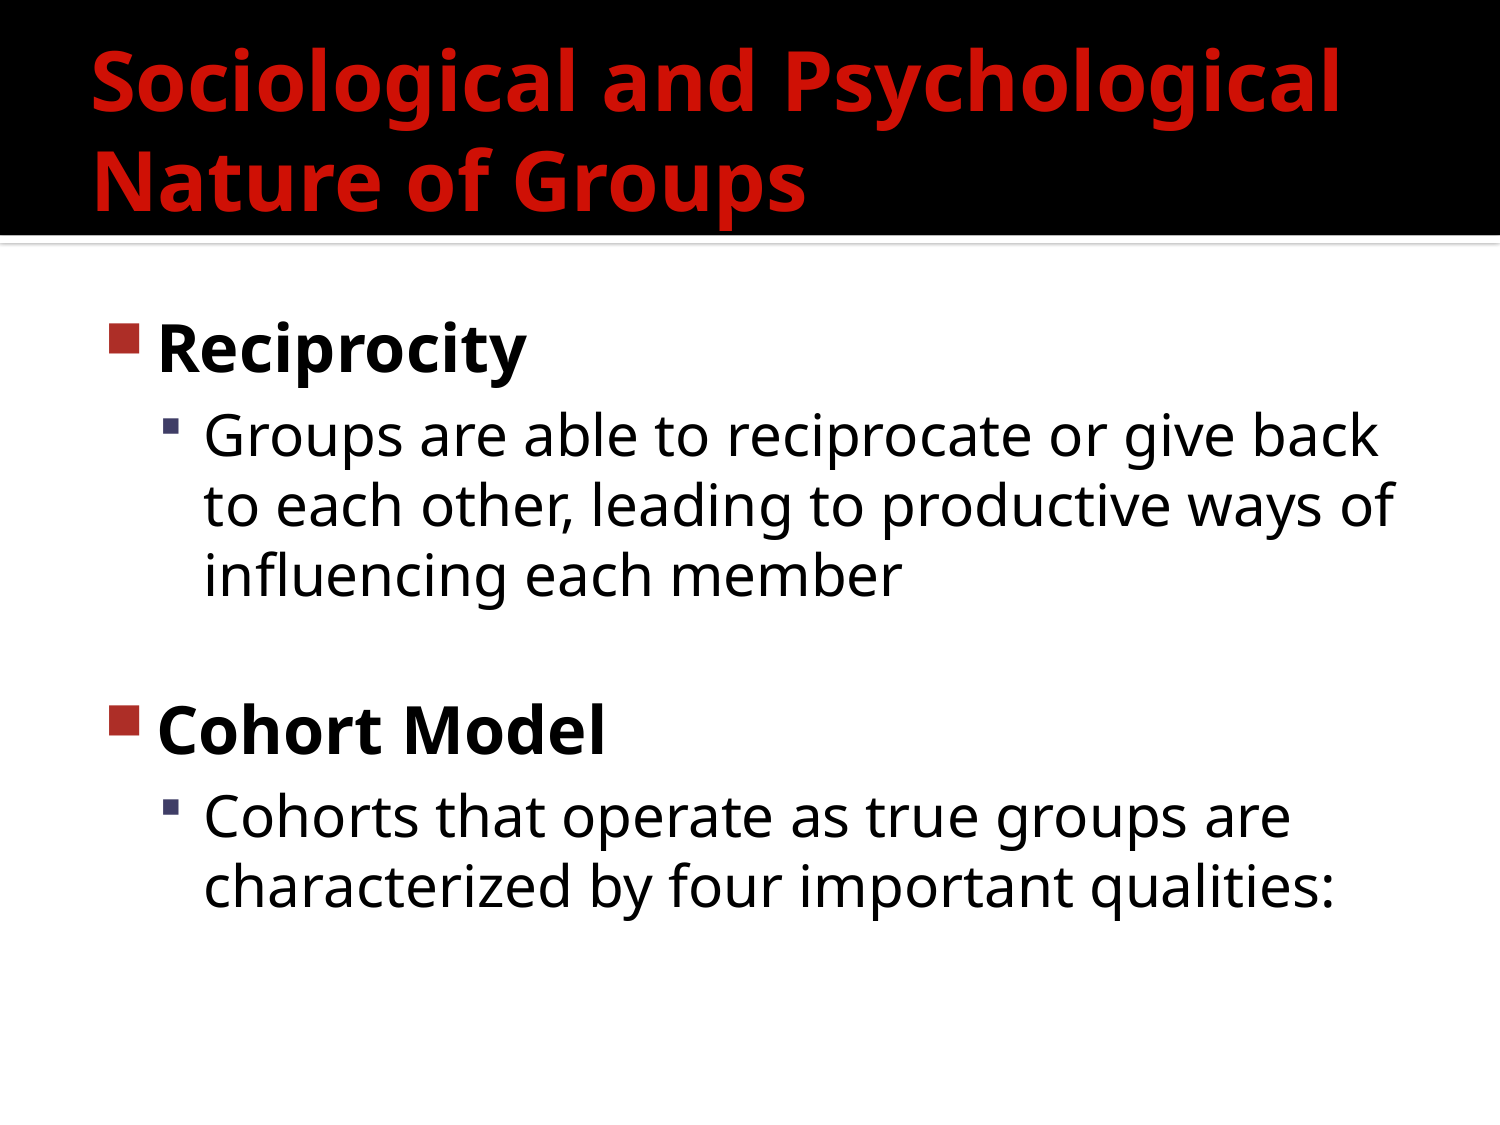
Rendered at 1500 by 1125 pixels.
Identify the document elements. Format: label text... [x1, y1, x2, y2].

title Sociological and Psychological Nature of Groups [75, 25, 1425, 231]
list Reciprocity Groups are able to reciprocate or give back to each other, leading to productive ways of influencing each member Cohort Model Cohorts that operate as true groups are characterized by four important qualities: [75, 291, 1425, 1050]
